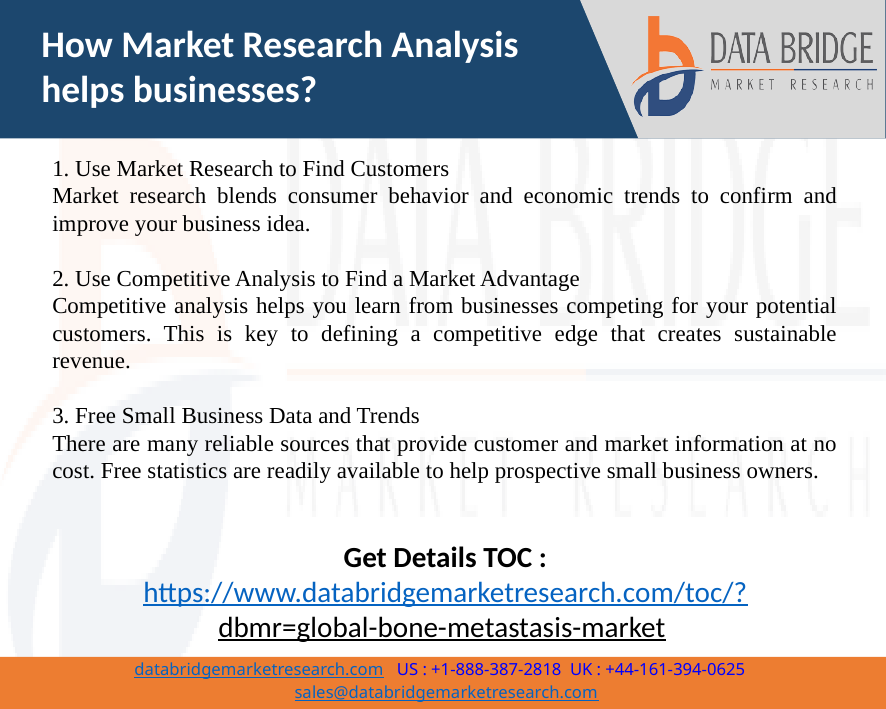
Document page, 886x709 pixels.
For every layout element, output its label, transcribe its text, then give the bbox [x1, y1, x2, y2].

text_box 1. Use Market Research to Find Customers Market research blends consumer behavior and economic trends to confirm and improve your business idea. 2. Use Competitive Analysis to Find a Market Advantage Competitive analysis helps you learn from businesses competing for your potential customers. This is key to defining a competitive edge that creates sustainable revenue. 3. Free Small Business Data and Trends There are many reliable sources that provide customer and market information at no cost. Free statistics are readily available to help prospective small business owners. Get Details TOC : https://www.databridgemarketresearch.com/toc/?dbmr=global-bone-metastasis-market [37, 118, 854, 651]
picture [631, 16, 877, 117]
text_box How Market Research Analysis helps businesses? [26, 12, 573, 118]
